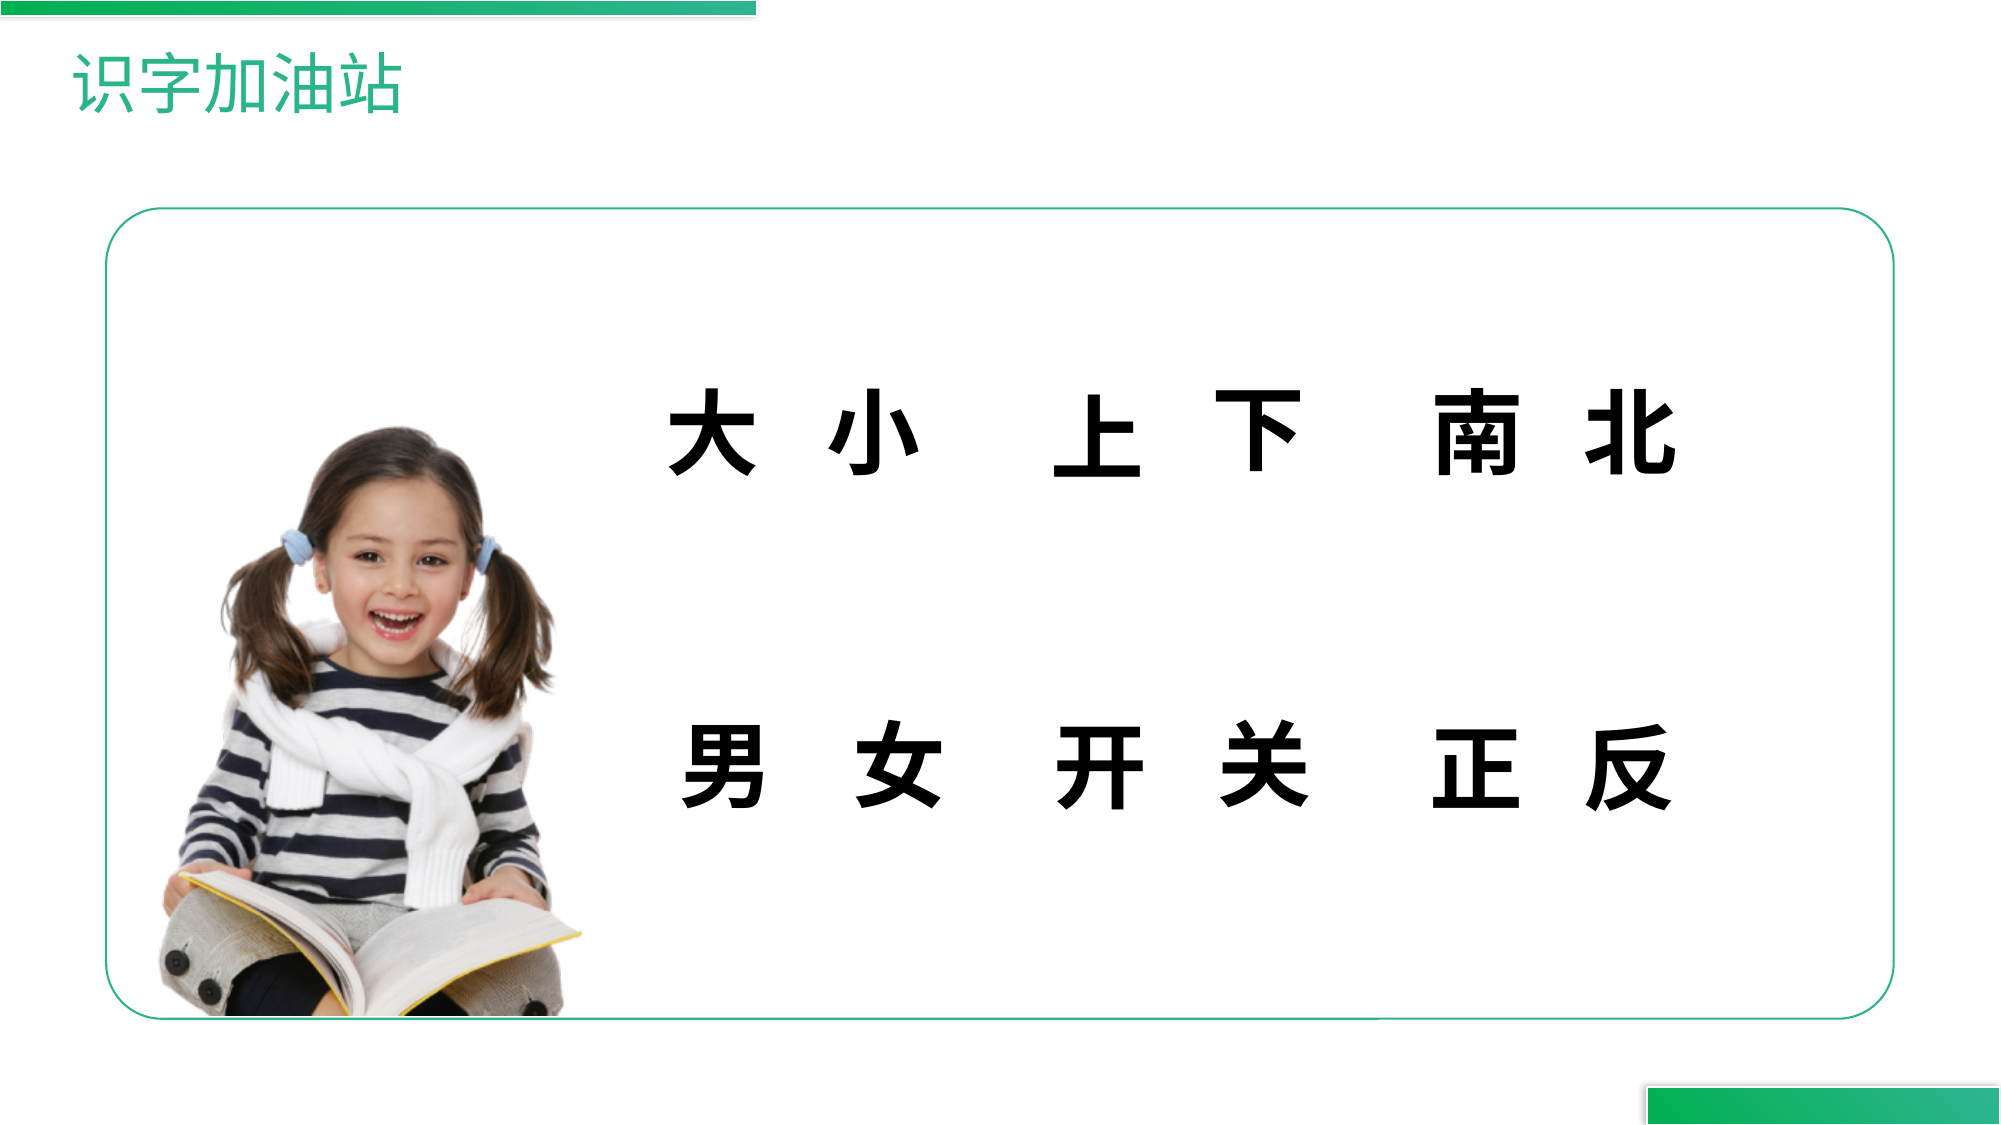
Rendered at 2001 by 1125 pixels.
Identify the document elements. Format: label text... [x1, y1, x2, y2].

text_box 小 [804, 353, 942, 507]
text_box 开 [1032, 674, 1170, 854]
text_box 关 [1193, 666, 1337, 858]
text_box 北 [1564, 350, 1698, 511]
text_box 南 [1403, 349, 1552, 511]
picture [140, 419, 592, 1016]
text_box 大 [642, 350, 783, 511]
list 识字加油站 [55, 43, 509, 126]
text_box 反 [1560, 666, 1698, 866]
text_box 正 [1408, 666, 1545, 866]
text_box 女 [828, 678, 971, 847]
text_box 男 [658, 670, 795, 856]
text_box 上 [1025, 357, 1170, 514]
text_box 下 [1192, 346, 1324, 507]
